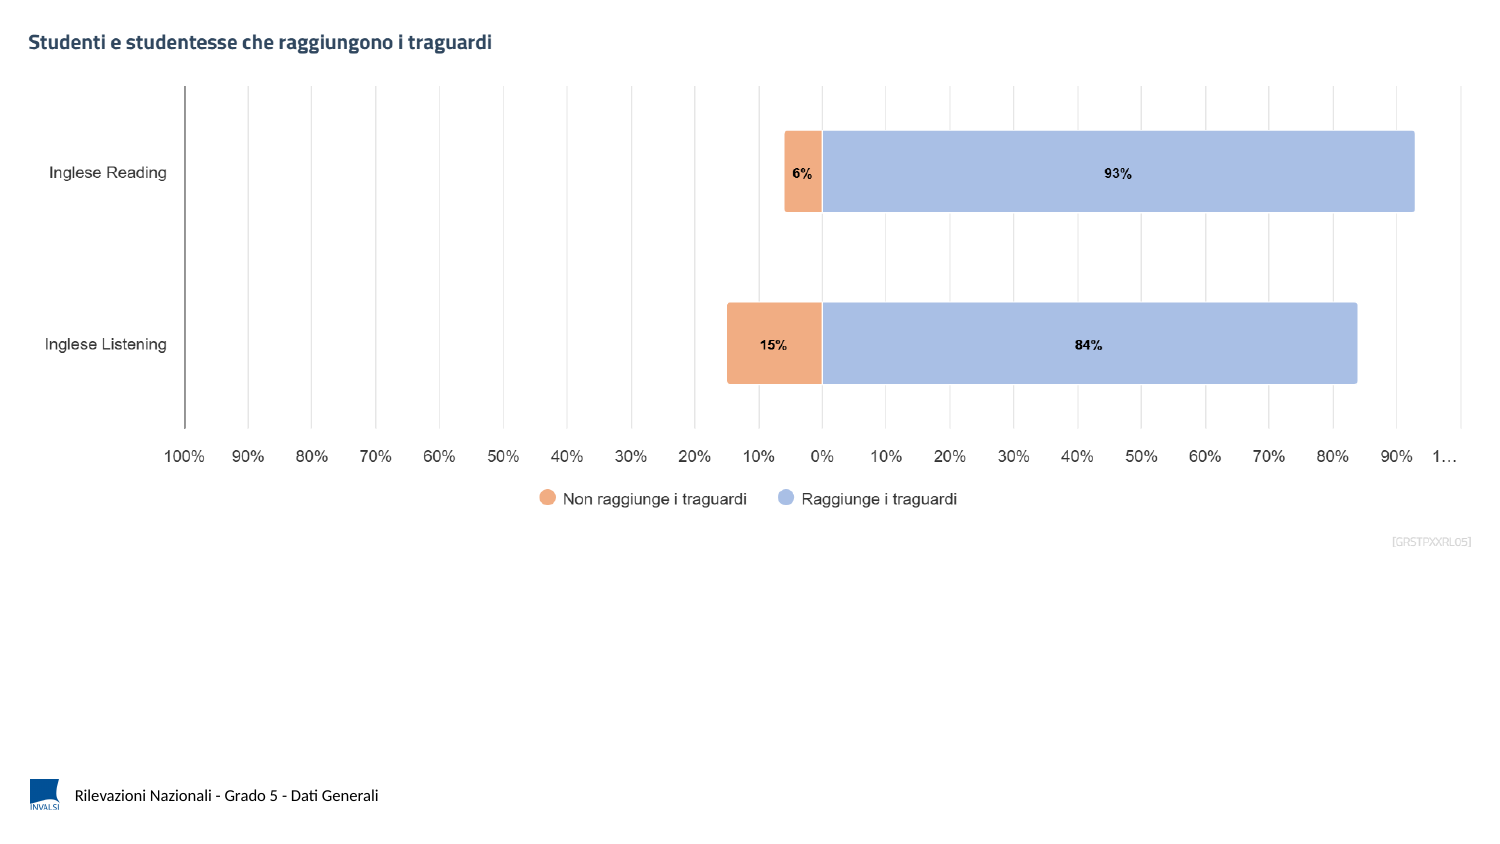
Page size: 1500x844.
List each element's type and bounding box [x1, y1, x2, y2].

picture [29, 779, 60, 810]
picture [0, 0, 1500, 633]
